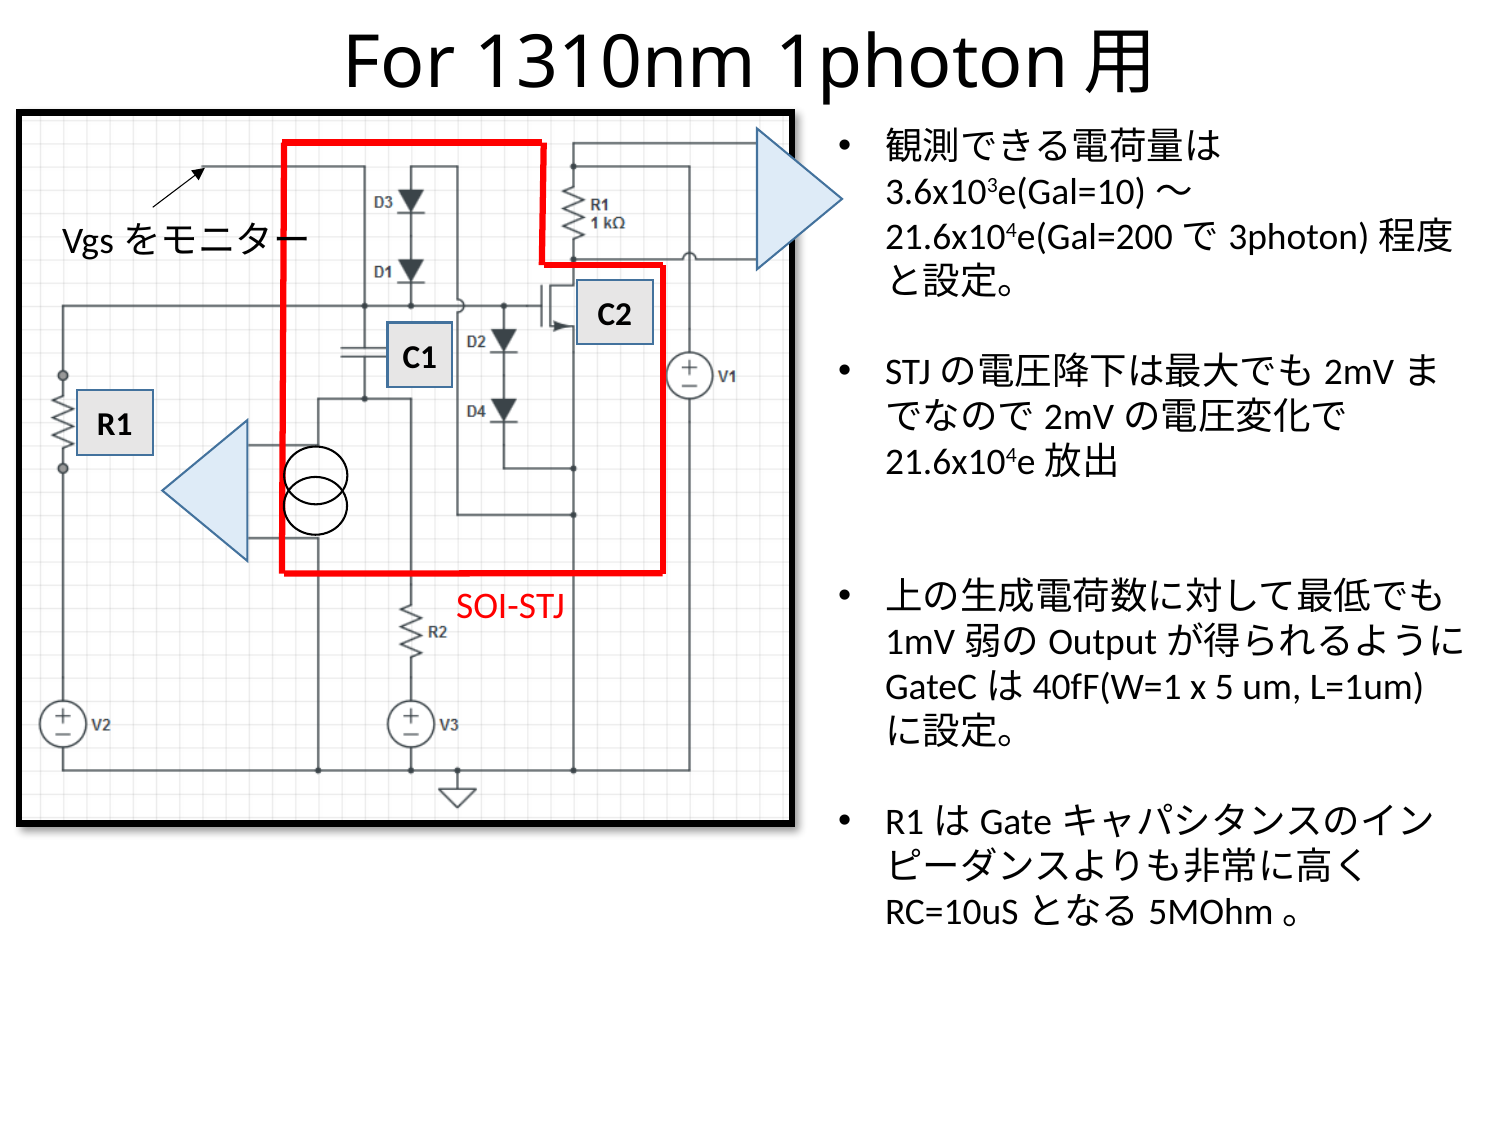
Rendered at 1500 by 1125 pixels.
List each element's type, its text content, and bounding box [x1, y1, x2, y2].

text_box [152, 167, 205, 208]
picture [22, 115, 789, 821]
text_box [281, 143, 285, 574]
text_box [789, 153, 844, 245]
title For 1310nm 1photon用 [103, 16, 1397, 111]
